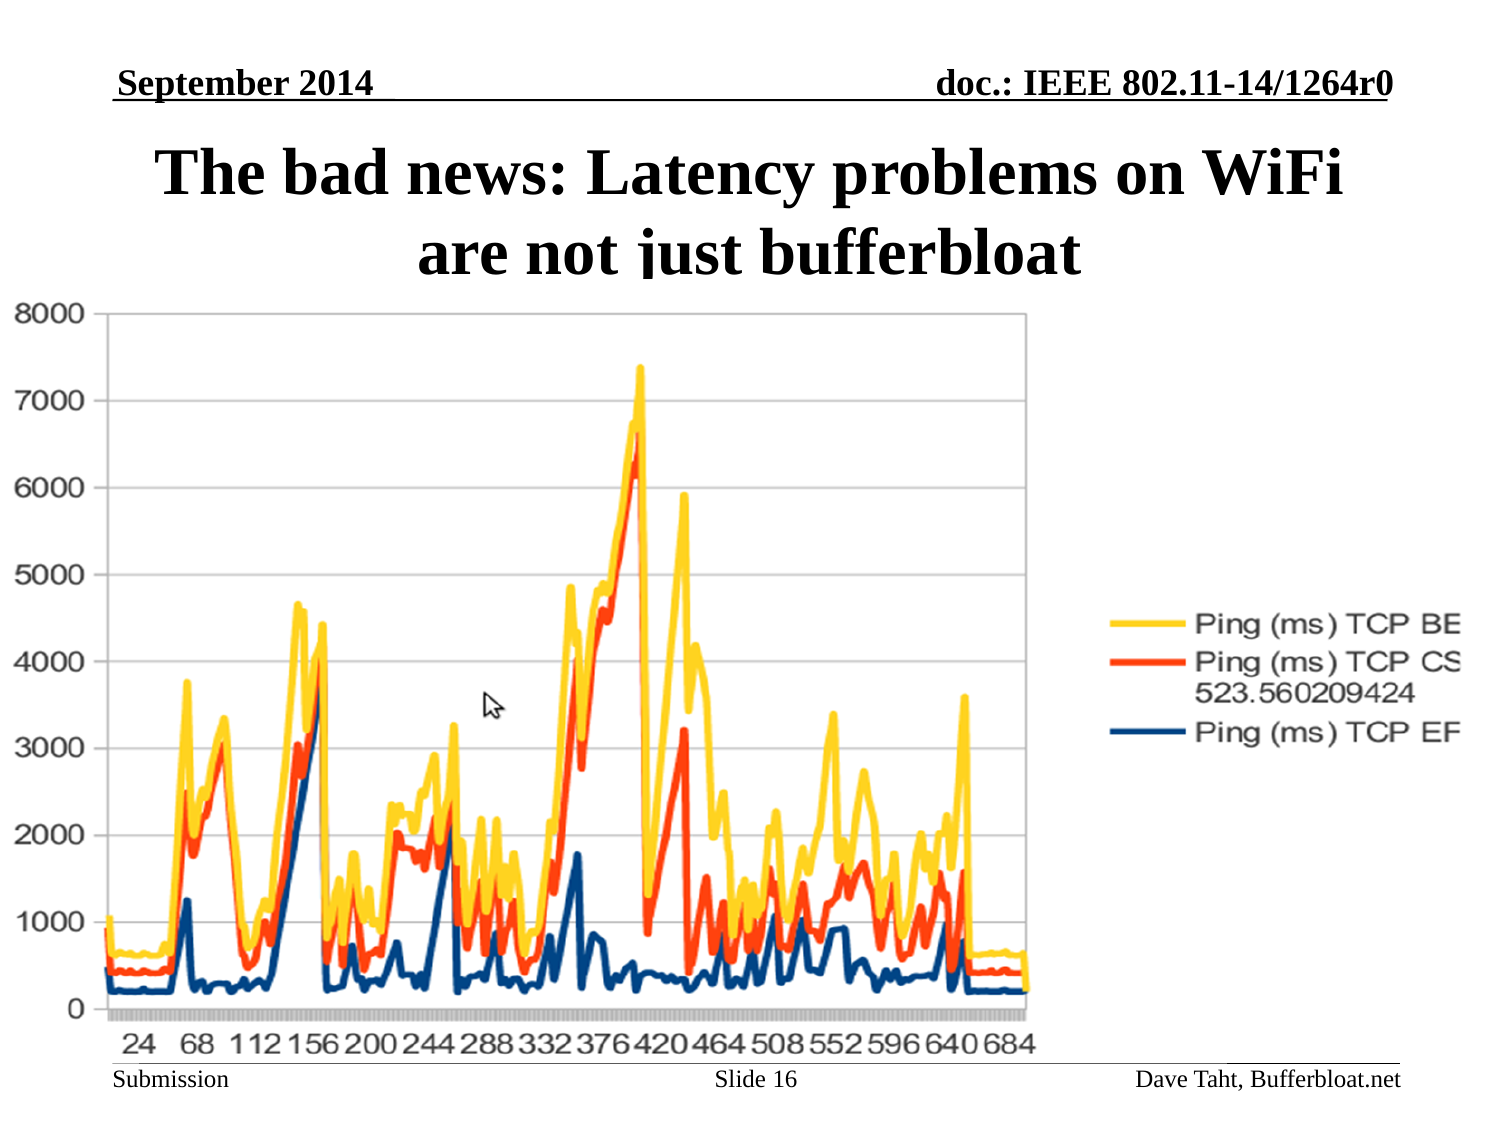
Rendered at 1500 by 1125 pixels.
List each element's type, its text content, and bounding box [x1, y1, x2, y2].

picture [3, 279, 1500, 1063]
slide_number Slide 16 [712, 1071, 800, 1123]
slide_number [116, 58, 507, 104]
title The bad news: Latency problems on WiFi are not just bufferbloat [112, 111, 1388, 278]
footer Dave Taht, Bufferbloat.net [1007, 1071, 1402, 1093]
